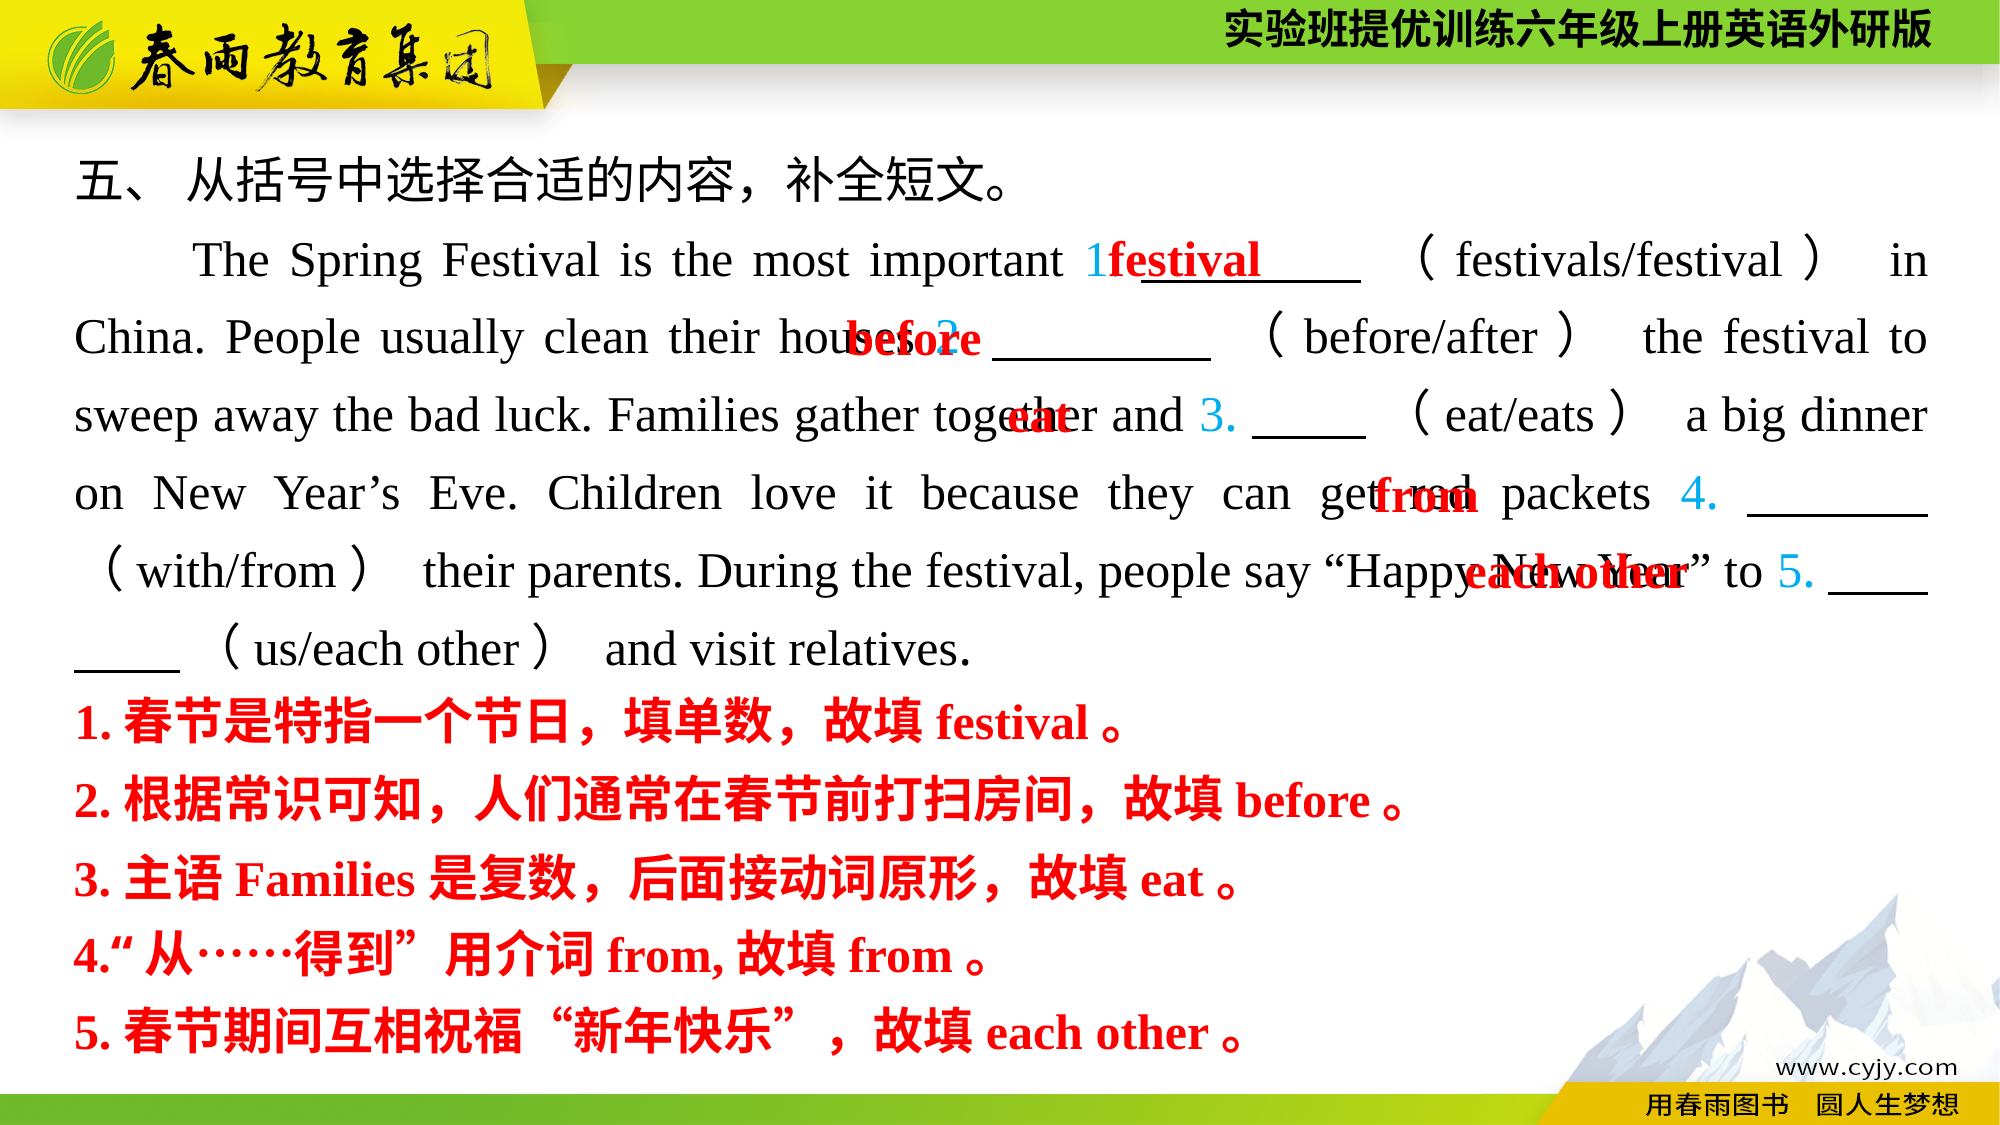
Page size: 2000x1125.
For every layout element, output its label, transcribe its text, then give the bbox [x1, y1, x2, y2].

text_box each other [1449, 512, 1704, 606]
picture [0, 0, 2000, 1125]
text_box 1.春节是特指一个节日，填单数，故填festival。 [59, 664, 1944, 758]
text_box eat [992, 357, 1087, 451]
text_box from [1359, 436, 1495, 530]
text_box 3.主语Families是复数，后面接动词原形，故填eat。 [58, 821, 1940, 914]
text_box festival [1093, 201, 1277, 294]
text_box before [831, 280, 997, 373]
list 五、 从括号中选择合适的内容，补全短文。 The Spring Festival is the most important 1. （festivals/festival） in China. People usually clean their houses 2. （before/after） the festival to sweep away the bad luck. Families gather together and 3. （eat/eats） a big dinner on New Year’s Eve. Children love it because they can get red packets 4. （with/from） their parents. During the festival, people say “Happy New Year” to 5. （us/each other） and visit relatives. [59, 122, 1944, 664]
text_box 4.“从……得到”用介词from,故填from。 [58, 914, 1940, 990]
text_box 5.春节期间互相祝福“新年快乐”，故填each other。 [59, 974, 1941, 1067]
text_box 2.根据常识可知，人们通常在春节前打扫房间，故填before。 [59, 742, 1941, 836]
